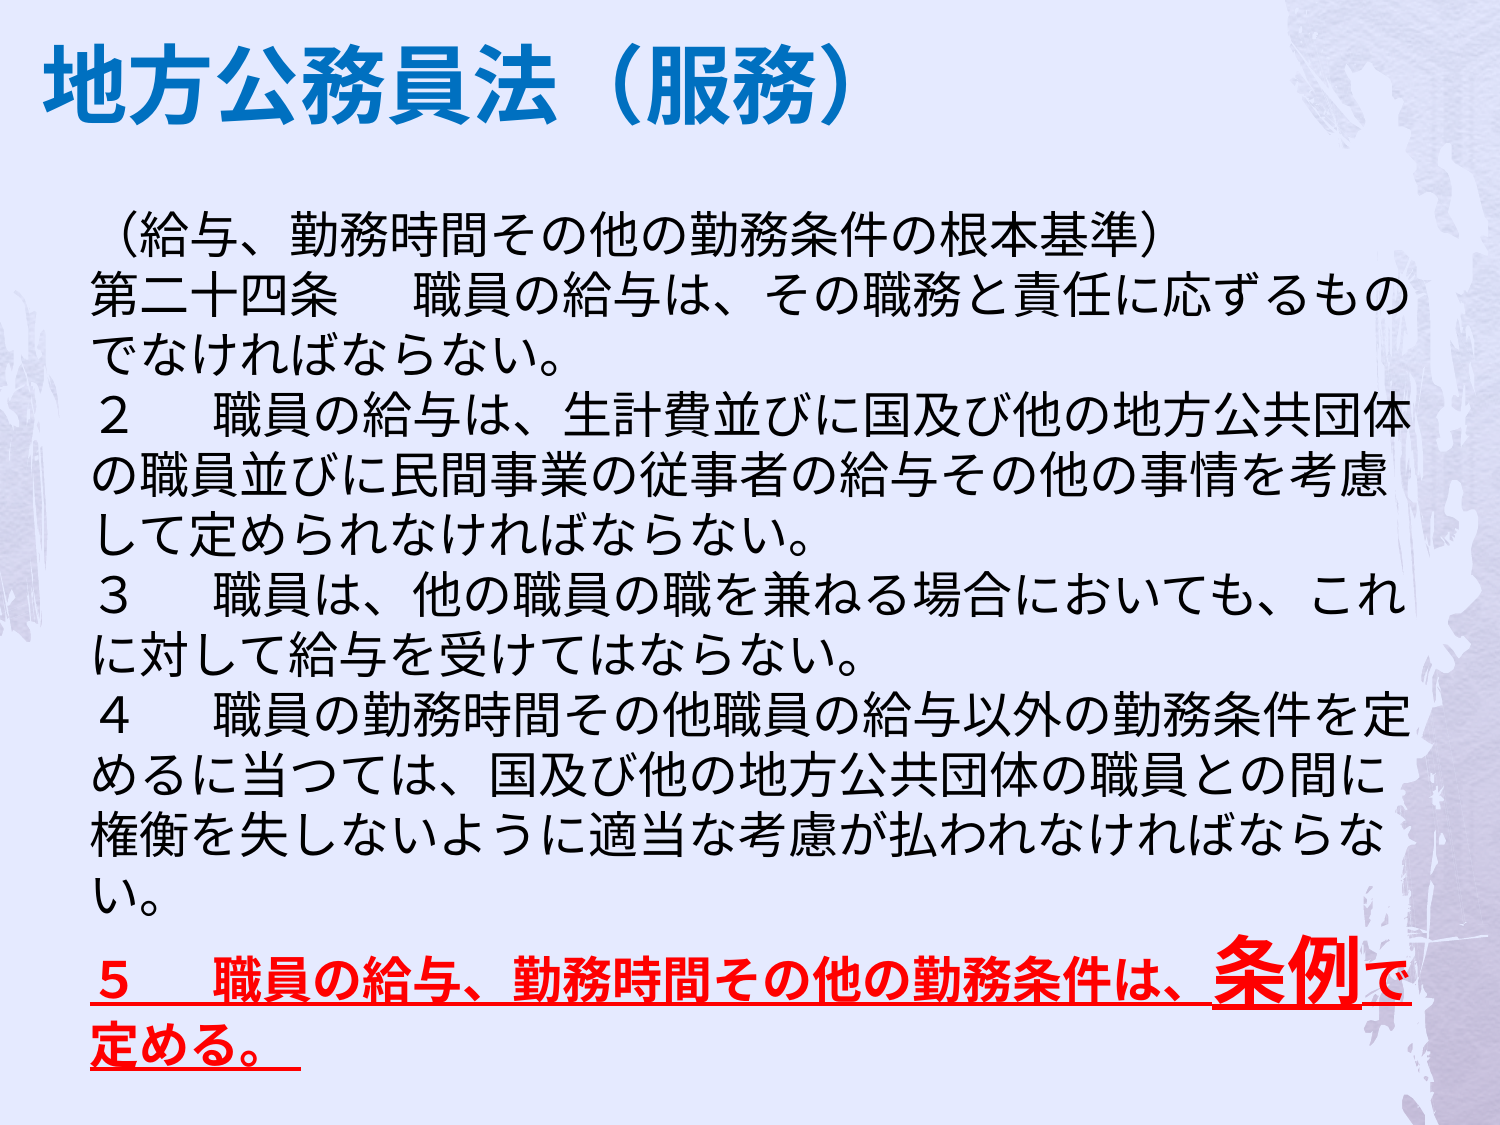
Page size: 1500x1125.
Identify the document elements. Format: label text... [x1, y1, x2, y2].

text_box （給与、勤務時間その他の勤務条件の根本基準） 第二十四条 職員の給与は、その職務と責任に応ずるものでなければならない。 ２ 職員の給与は、生計費並びに国及び他の地方公共団体の職員並びに民間事業の従事者の給与その他の事情を考慮して定められなければならない。 ３ 職員は、他の職員の職を兼ねる場合においても、これに対して給与を受けてはならない。 ４ 職員の勤務時間その他職員の給与以外の勤務条件を定めるに当つては、国及び他の地方公共団体の職員との間に権衡を失しないように適当な考慮が払われなければならない。 ５ 職員の給与、勤務時間その他の勤務条件は、条例で定める。 [75, 196, 1447, 1081]
text_box 地方公務員法（服務） [41, 30, 1392, 135]
